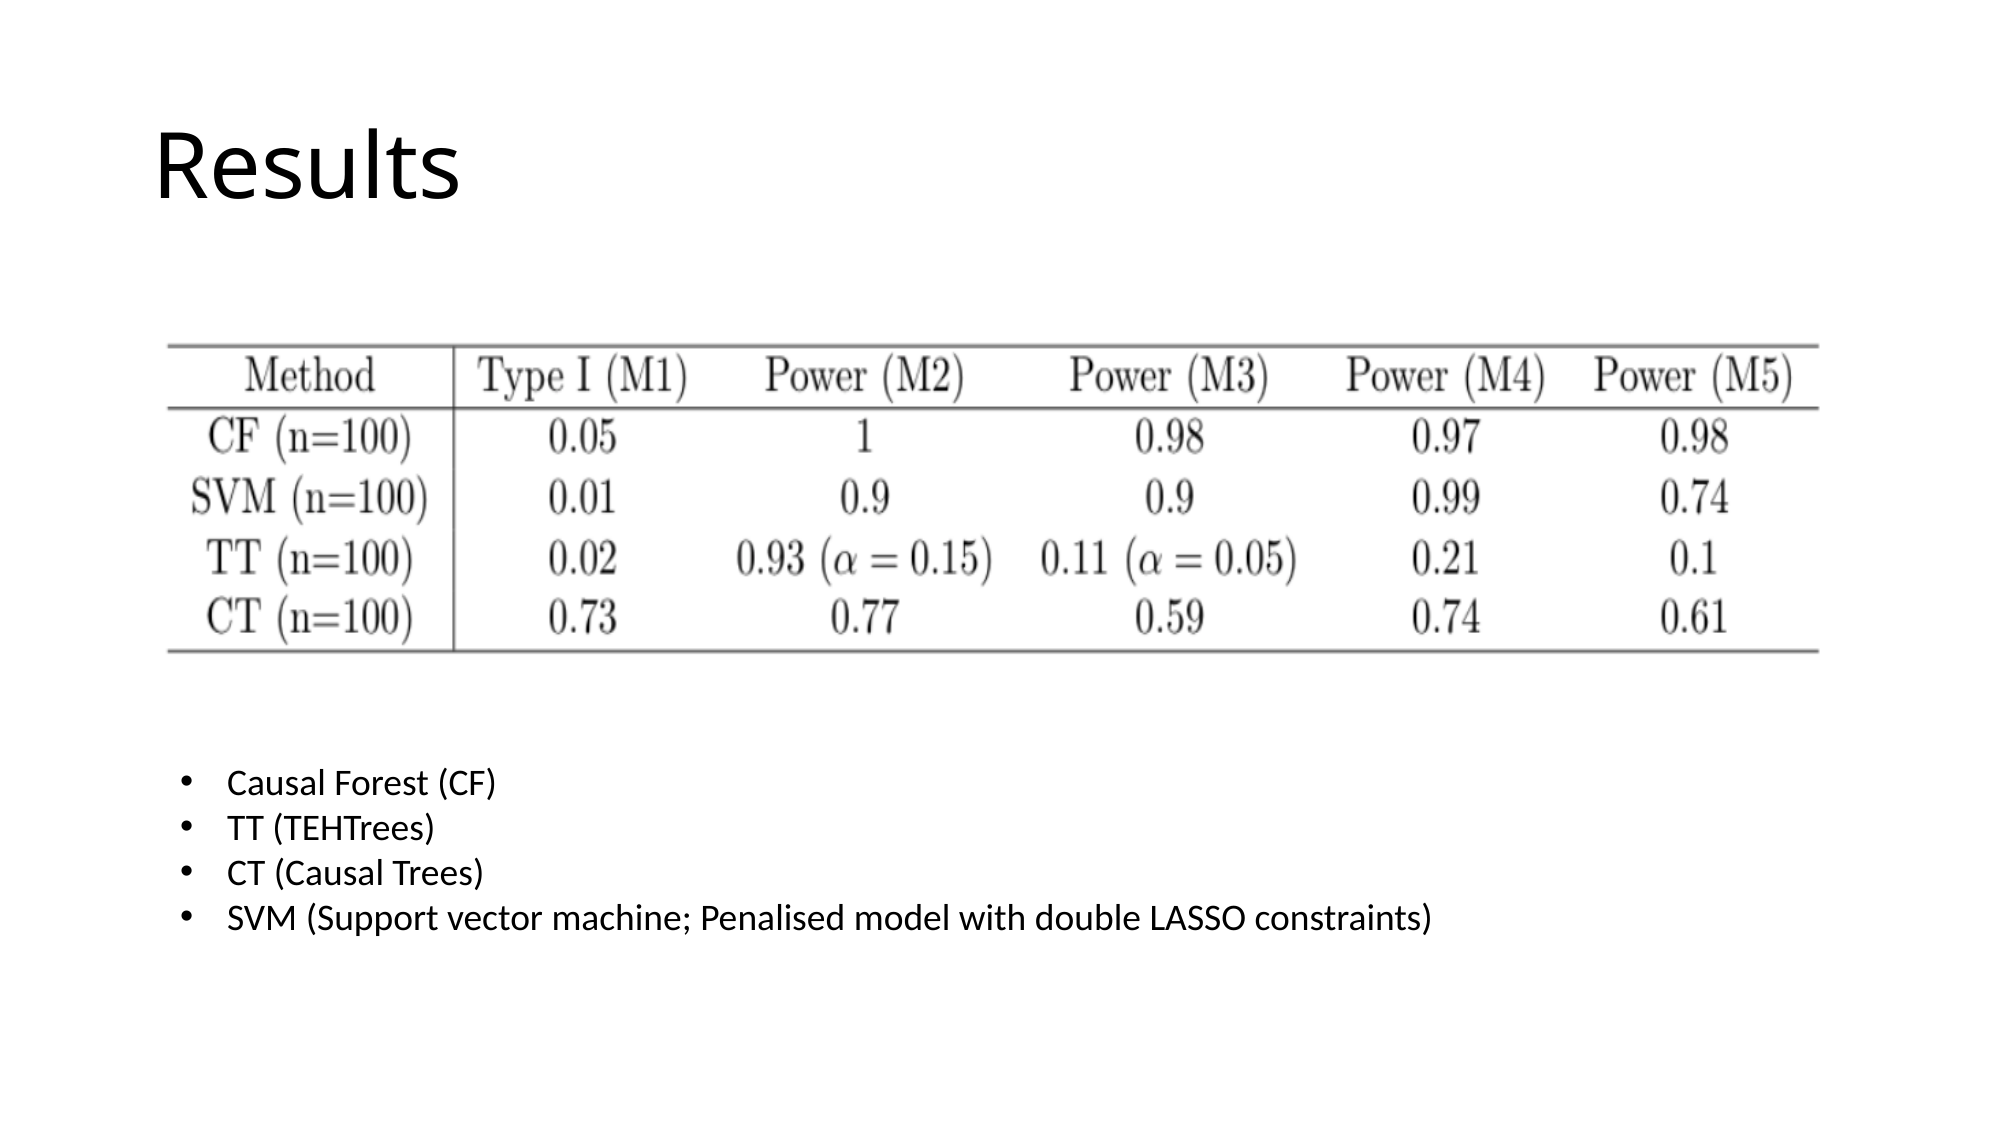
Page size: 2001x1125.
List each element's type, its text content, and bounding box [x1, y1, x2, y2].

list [145, 294, 1855, 693]
title Results [137, 59, 1863, 278]
text_box Causal Forest (CF) TT (TEHTrees) CT (Causal Trees) SVM (Support vector machine; Penalised model with double LASSO constraints) [165, 750, 1518, 946]
